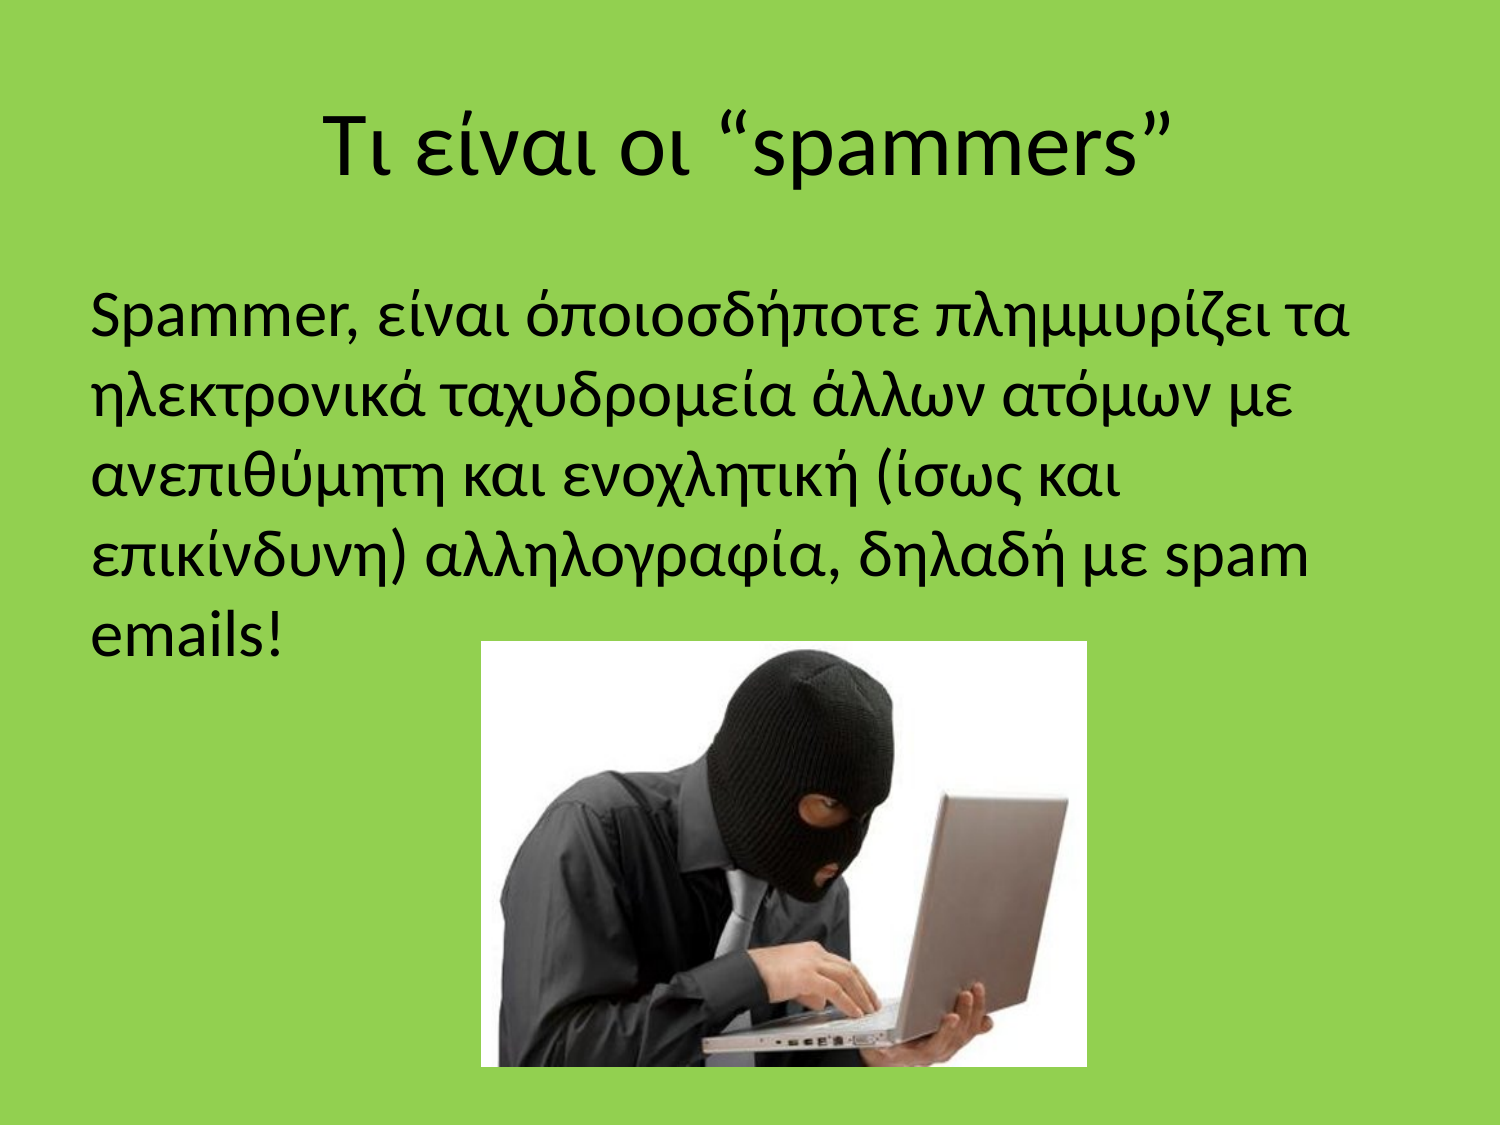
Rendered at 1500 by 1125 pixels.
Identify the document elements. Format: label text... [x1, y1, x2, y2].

list Spammer, είναι όποιοσδήποτε πλημμυρίζει τα ηλεκτρονικά ταχυδρομεία άλλων ατόμων με ανεπιθύμητη και ενοχλητική (ίσως και επικίνδυνη) αλληλογραφία, δηλαδή με spam emails! [75, 262, 1425, 693]
picture [481, 641, 1088, 1067]
title Τι είναι οι “spammers” [75, 45, 1425, 233]
